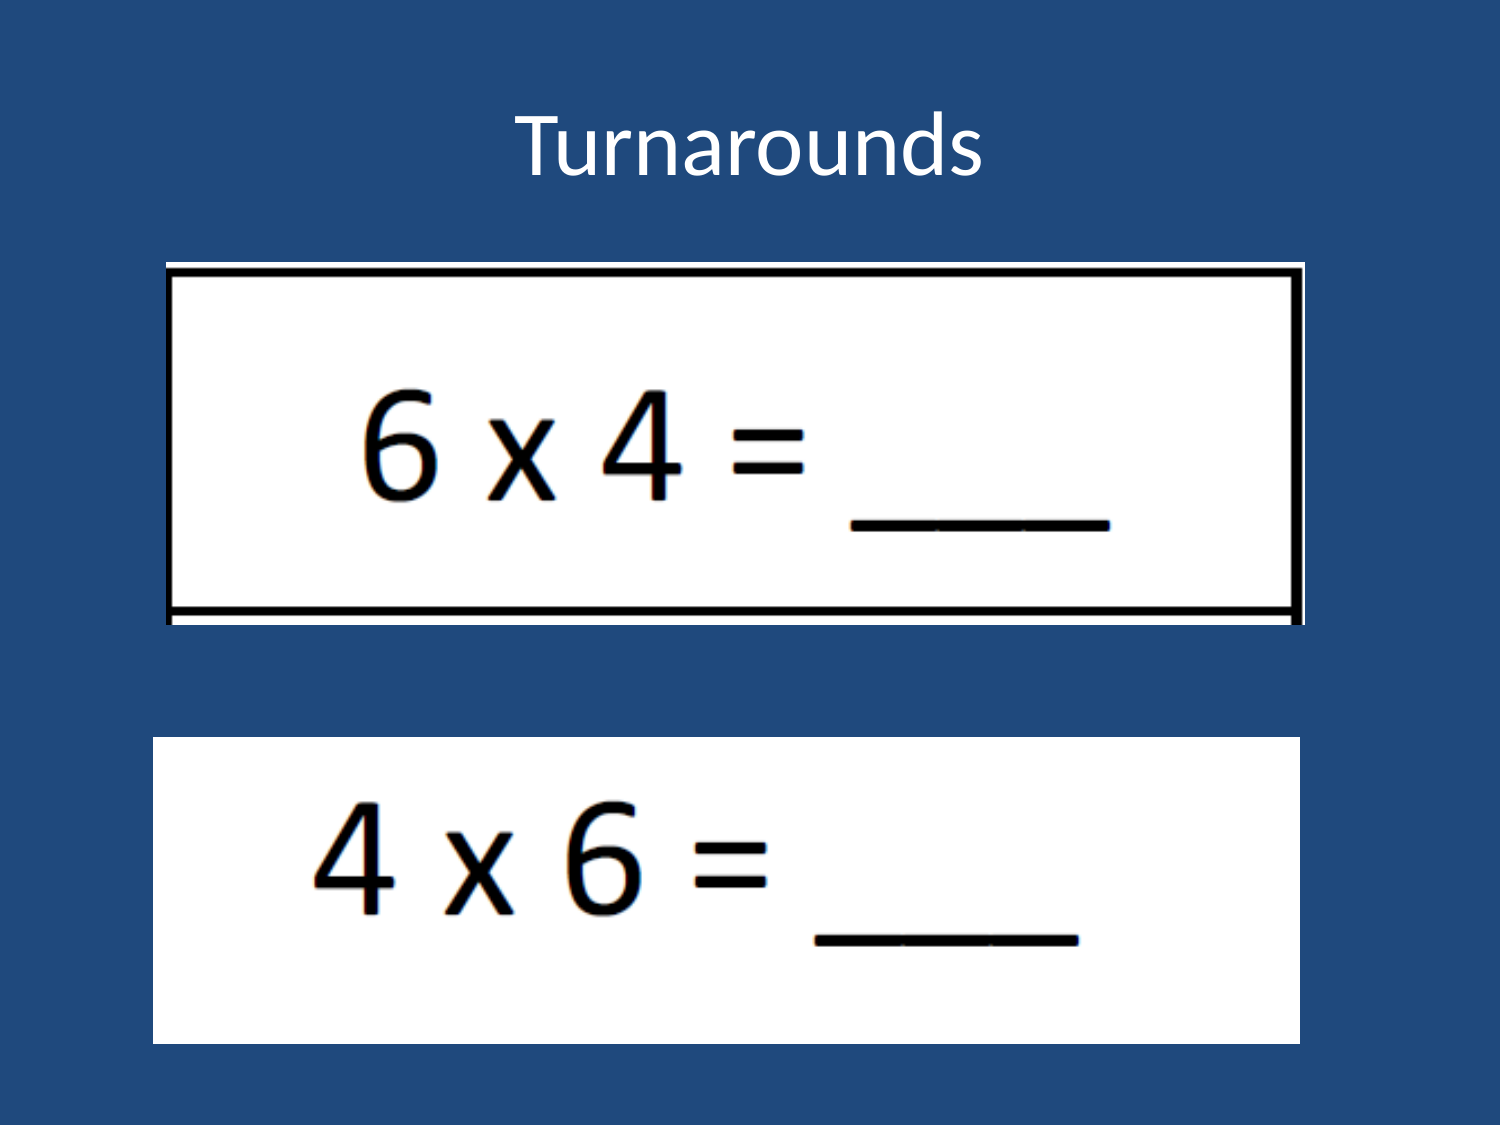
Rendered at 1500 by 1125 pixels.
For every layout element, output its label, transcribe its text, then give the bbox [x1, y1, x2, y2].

title Turnarounds [75, 45, 1425, 233]
picture [153, 737, 1301, 1045]
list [165, 262, 1305, 626]
